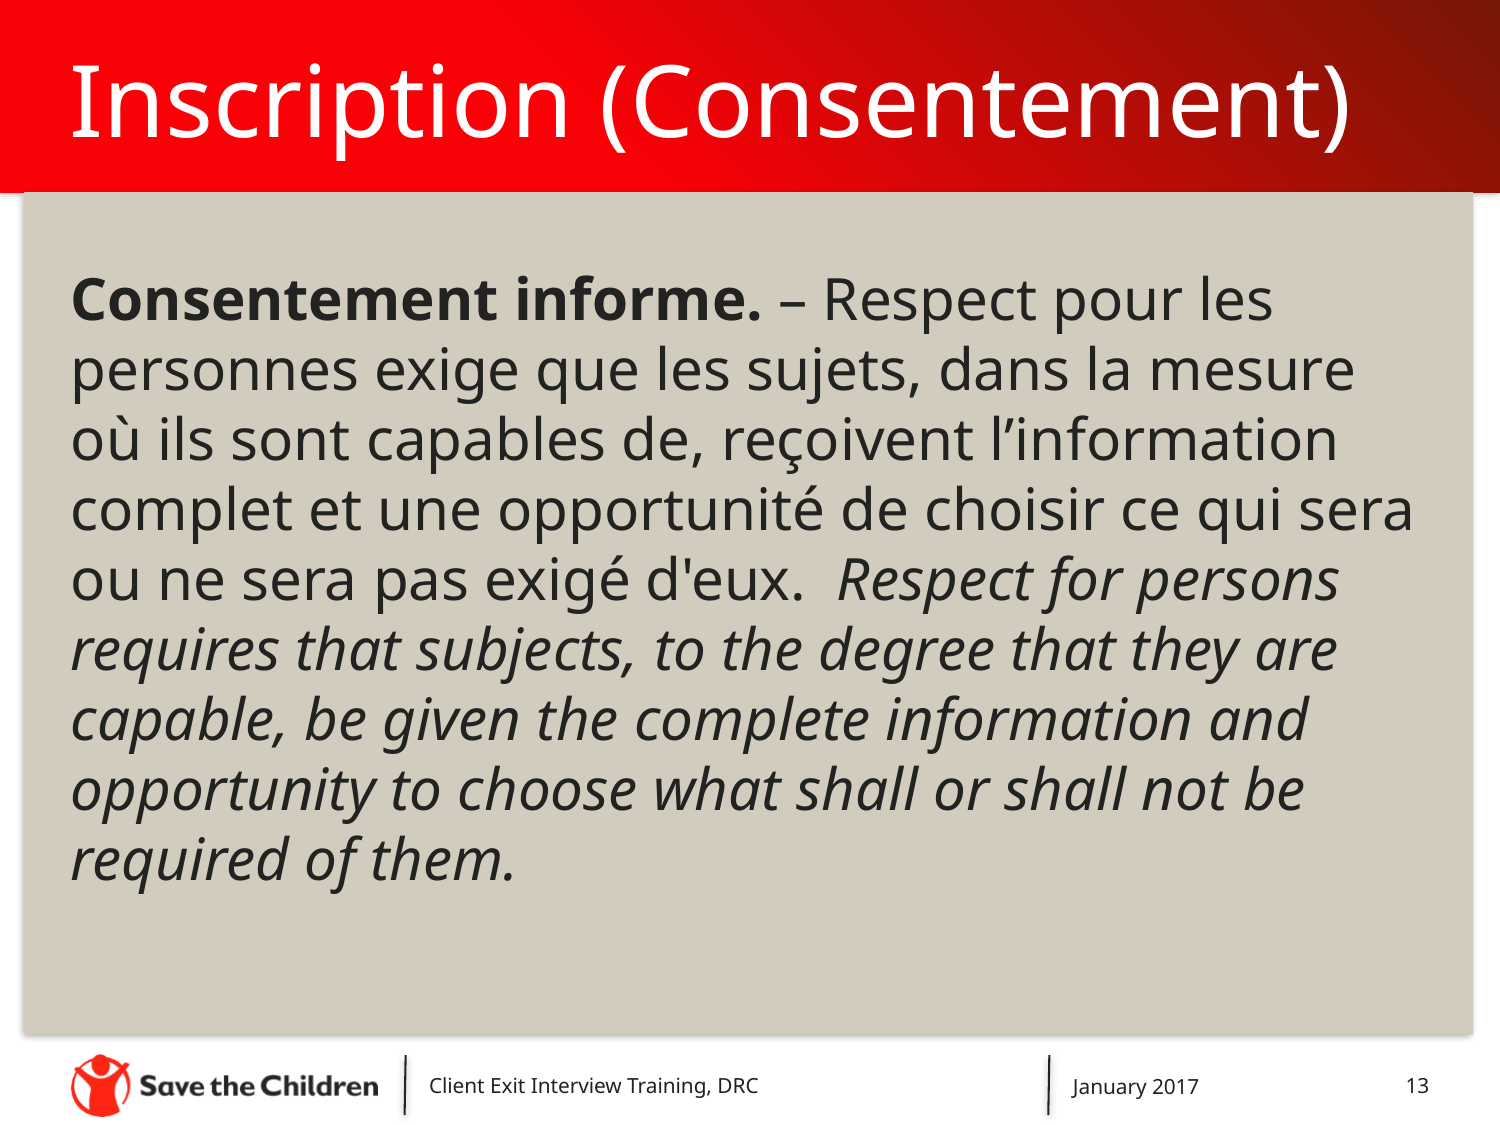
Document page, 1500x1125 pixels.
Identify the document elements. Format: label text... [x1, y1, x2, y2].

slide_number 13 [1317, 1056, 1445, 1117]
list Consentement informe. – Respect pour les personnes exige que les sujets, dans la mesure où ils sont capables de, reçoivent l’information complet et une opportunité de choisir ce qui sera ou ne sera pas exigé d'eux. Respect for persons requires that subjects, to the degree that they are capable, be given the complete information and opportunity to choose what shall or shall not be required of them. [70, 262, 1429, 1009]
footer Client Exit Interview Training, DRC [414, 1056, 1042, 1117]
title Inscription (Consentement) [69, 33, 1429, 163]
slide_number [1057, 1056, 1317, 1117]
picture [71, 1054, 378, 1117]
